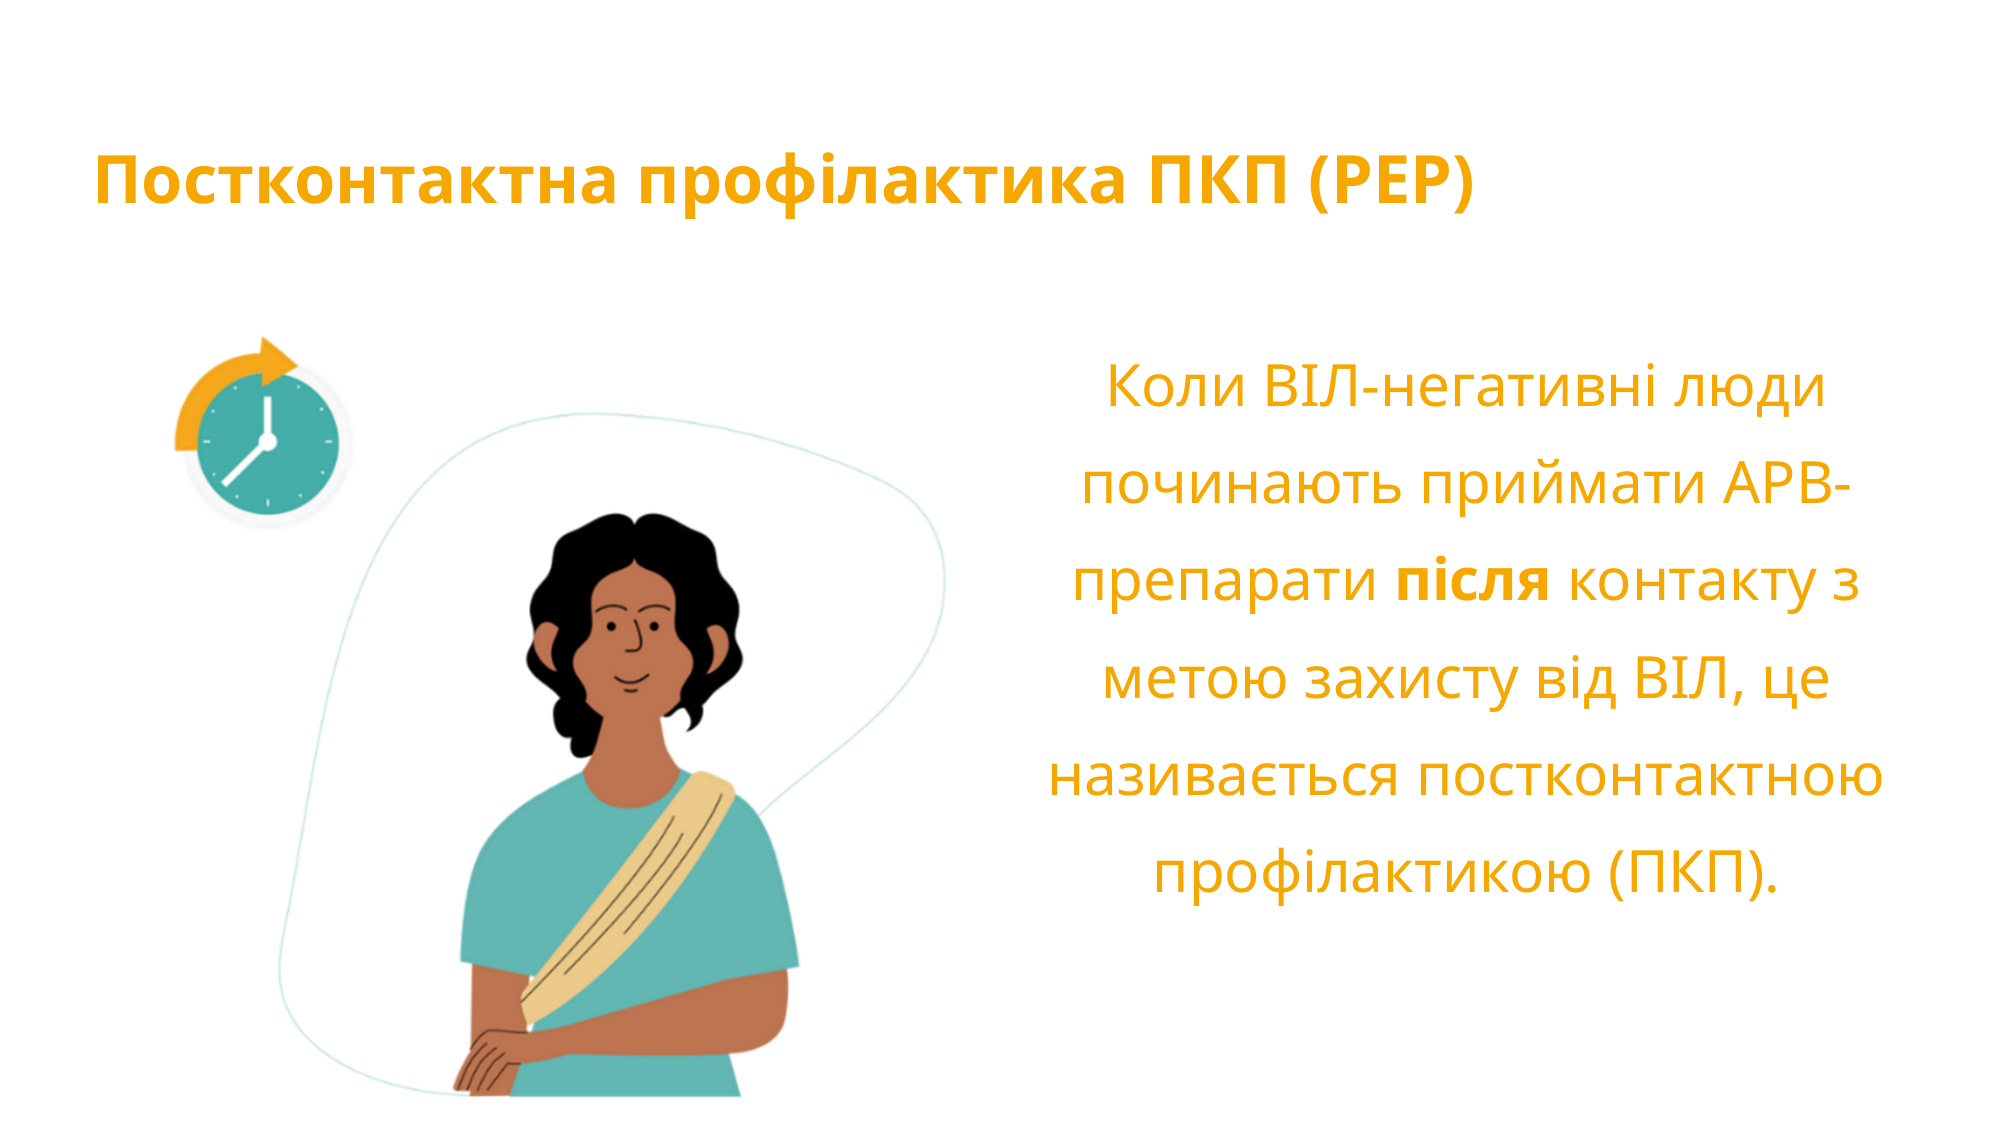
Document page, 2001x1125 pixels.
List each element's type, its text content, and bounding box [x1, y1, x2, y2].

text_box Постконтактна профілактика ПКП (PЕP) [92, 105, 1788, 218]
text_box [0, 196, 1000, 1125]
text_box Коли ВІЛ-негативні люди починають приймати АРВ-препарати після контакту з метою захисту від ВІЛ, це називається постконтактною профілактикою (ПКП). [1000, 320, 1934, 905]
